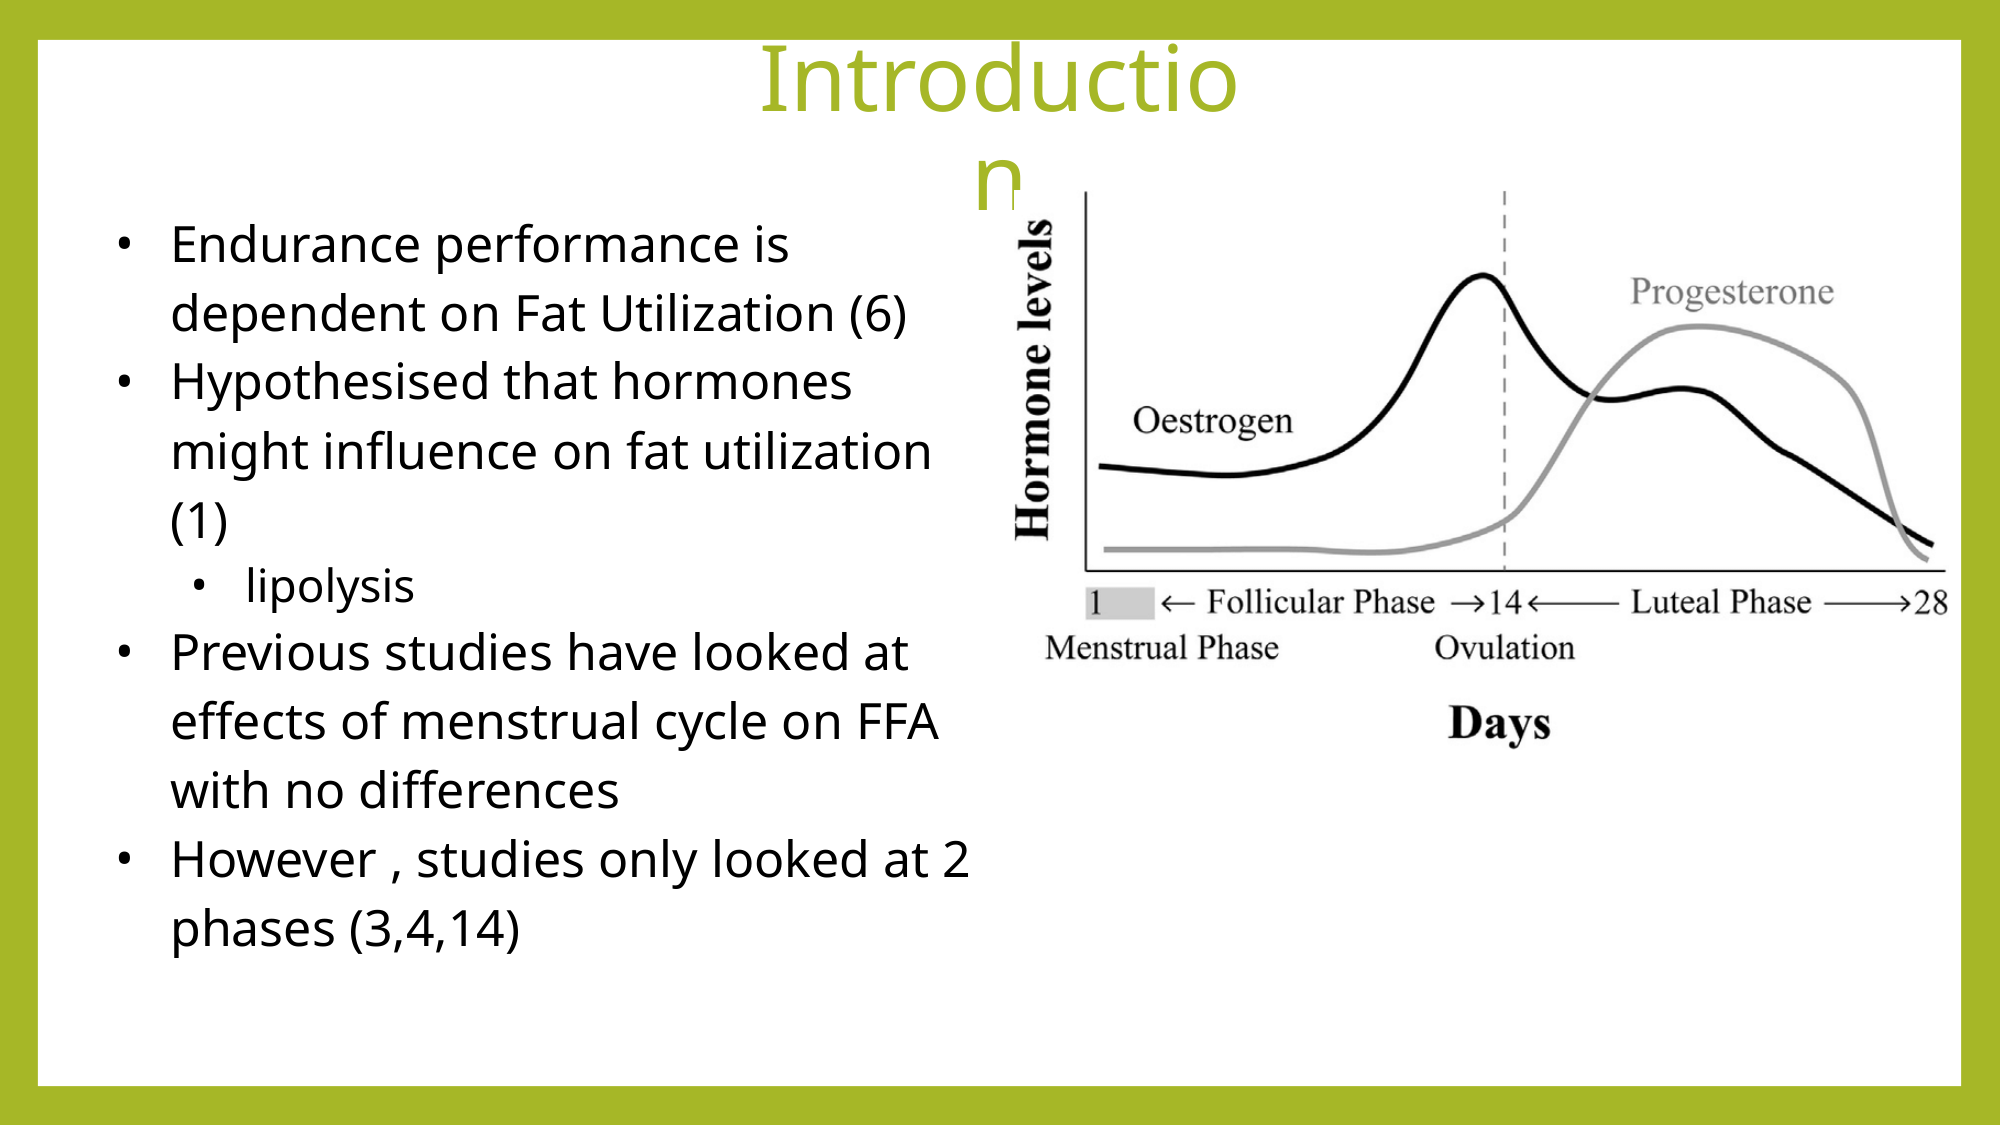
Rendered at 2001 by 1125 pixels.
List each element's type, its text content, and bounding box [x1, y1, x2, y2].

list Endurance performance is dependent on Fat Utilization (6) Hypothesised that hormones might influence on fat utilization (1) lipolysis Previous studies have looked at effects of menstrual cycle on FFA with no differences However , studies only looked at 2 phases (3,4,14) [80, 195, 1015, 1084]
text_box Introduction [737, 20, 1263, 243]
picture [1013, 190, 1949, 750]
